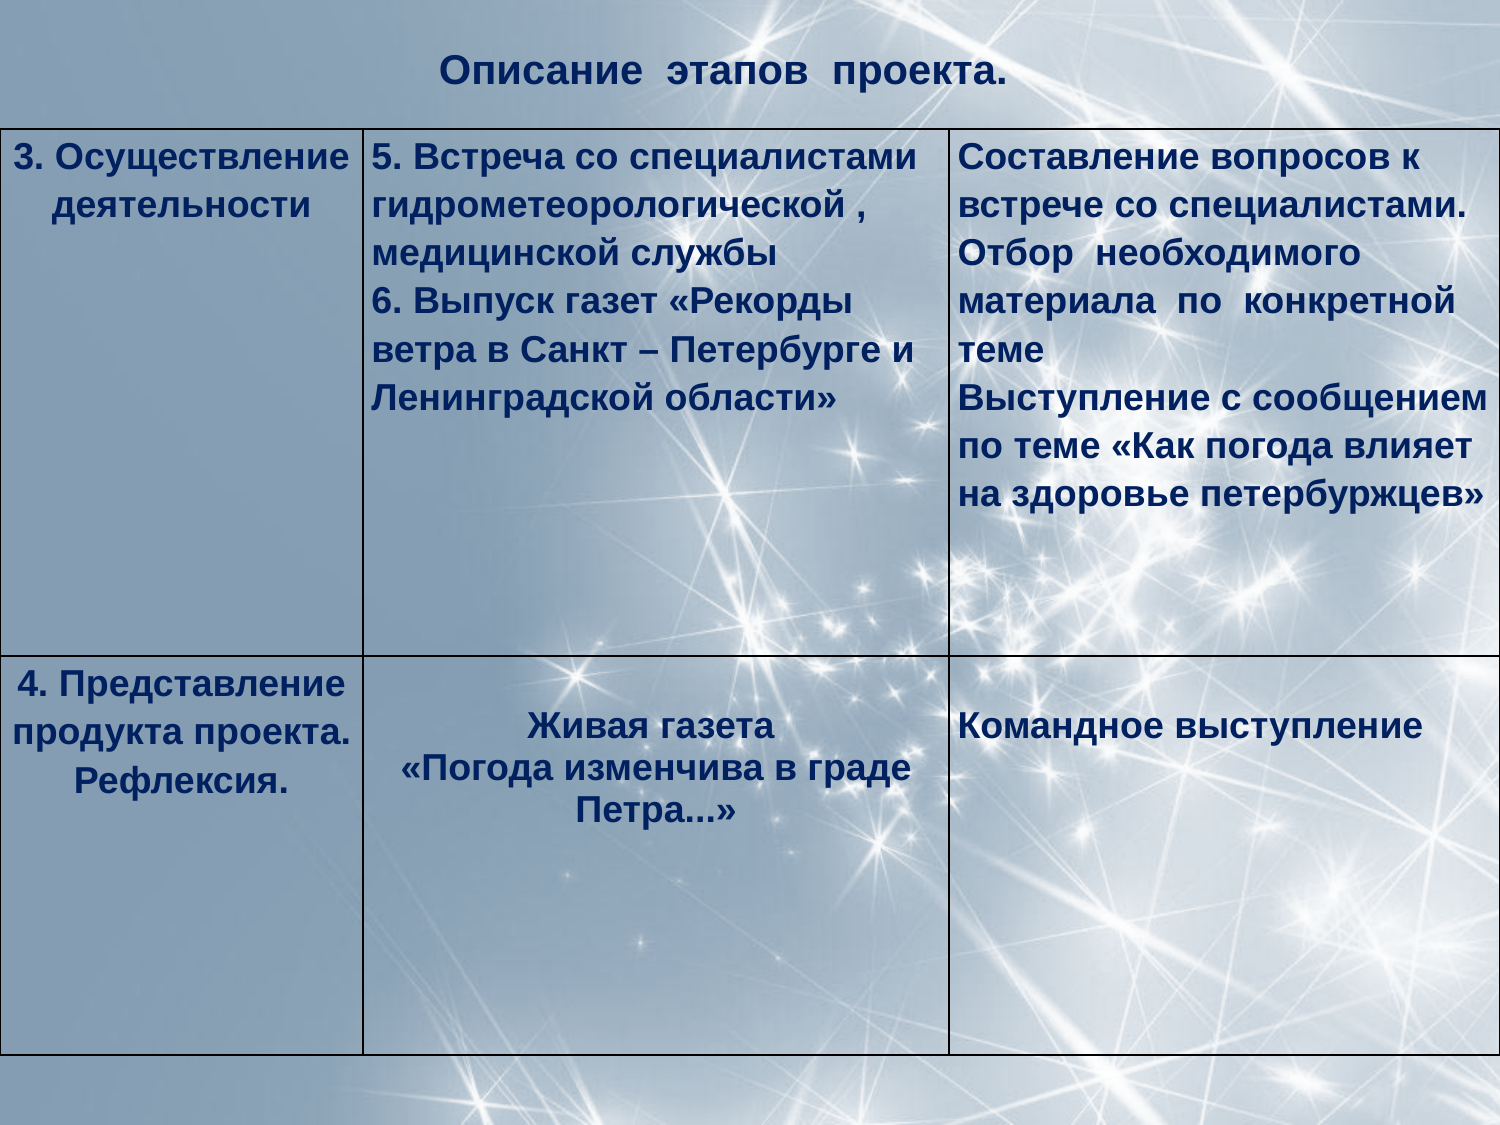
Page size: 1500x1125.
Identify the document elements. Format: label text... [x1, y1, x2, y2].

text_box Описание этапов проекта. [423, 35, 1023, 128]
table_header 3. Осуществление деятельности [1, 130, 362, 655]
table_cell Командное выступление [950, 657, 1499, 1054]
table_cell Живая газета «Погода изменчива в граде Петра...» [364, 657, 948, 1054]
table_cell 4. Представление продукта проекта. Рефлексия. [1, 657, 362, 1054]
table_header 5. Встреча со специалистами гидрометеорологической , медицинской службы 6. Выпуск газет «Рекорды ветра в Санкт – Петербурге и Ленинградской области» [364, 130, 948, 655]
table_header Составление вопросов к встрече со специалистами. Отбор необходимого материала по конкретной теме Выступление с сообщением по теме «Как погода влияет на здоровье петербуржцев» [950, 130, 1499, 655]
